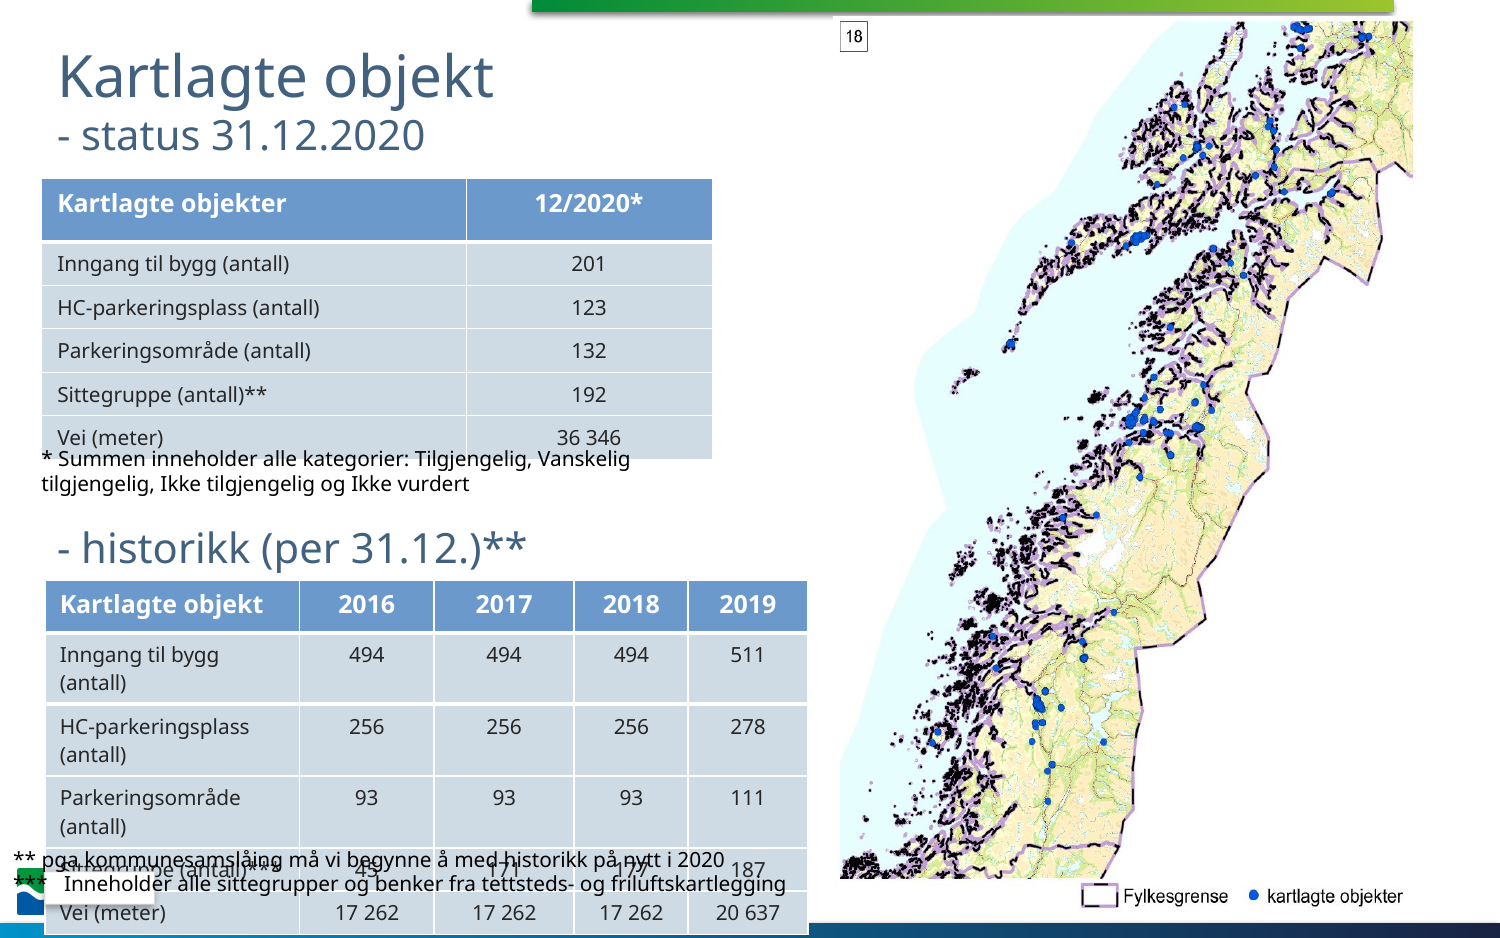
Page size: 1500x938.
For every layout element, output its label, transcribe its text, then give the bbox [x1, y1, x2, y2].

table_cell 93 [300, 777, 433, 838]
table_header 2017 [435, 581, 573, 631]
table_cell 123 [467, 286, 712, 328]
text_box * Summen inneholder alle kategorier: Tilgjengelig, Vanskelig tilgjengelig, Ikke tilgjengelig og Ikke vurdert [26, 438, 711, 504]
text_box - historikk (per 31.12.)** [42, 496, 828, 580]
table_cell HC-parkeringsplass (antall) [46, 706, 299, 775]
table_cell 256 [300, 706, 433, 775]
table_cell Vei (meter) [42, 416, 466, 438]
table_cell 36 346 [467, 416, 712, 459]
text_box ** pga kommunesamslåing må vi begynne å med historikk på nytt i 2020 *** Inneholder alle sittegrupper og benker fra tettsteds- og friluftskartlegging [0, 838, 802, 904]
table_header 2018 [575, 581, 687, 631]
table_cell 494 [300, 635, 433, 702]
table_header Kartlagte objekter [42, 179, 466, 240]
table_cell 111 [689, 777, 807, 847]
table_cell HC-parkeringsplass (antall) [42, 286, 466, 328]
table_cell 17 262 [435, 904, 573, 934]
table_cell 256 [435, 706, 573, 775]
table_cell Parkeringsområde (antall) [46, 777, 299, 838]
table_cell 17 262 [300, 904, 433, 934]
table_cell 201 [467, 244, 712, 285]
table_cell 20 637 [689, 892, 807, 934]
table_cell 187 [802, 849, 807, 890]
table_header 2016 [300, 581, 433, 631]
text_box Kartlagte objekt - status 31.12.2020 [42, 24, 828, 167]
table_cell Inngang til bygg (antall) [46, 635, 299, 702]
table_cell 494 [435, 635, 573, 702]
table_cell 192 [467, 373, 712, 415]
table_cell 494 [575, 635, 687, 702]
table_cell Parkeringsområde (antall) [42, 329, 466, 372]
table_cell Vei (meter) [46, 904, 299, 934]
table_header 2019 [689, 581, 807, 631]
table_cell 93 [575, 777, 687, 838]
table_cell Sittegruppe (antall)** [42, 373, 466, 415]
table_cell 93 [435, 777, 573, 838]
picture [833, 16, 1419, 913]
table_cell 511 [689, 635, 807, 702]
table_cell 17 262 [575, 904, 687, 934]
table_header Kartlagte objekt [46, 581, 299, 631]
table_header 12/2020* [467, 179, 712, 240]
table_cell Inngang til bygg (antall) [42, 244, 466, 285]
table_cell 256 [575, 706, 687, 775]
table_cell 278 [689, 706, 807, 775]
table_cell 132 [467, 329, 712, 372]
